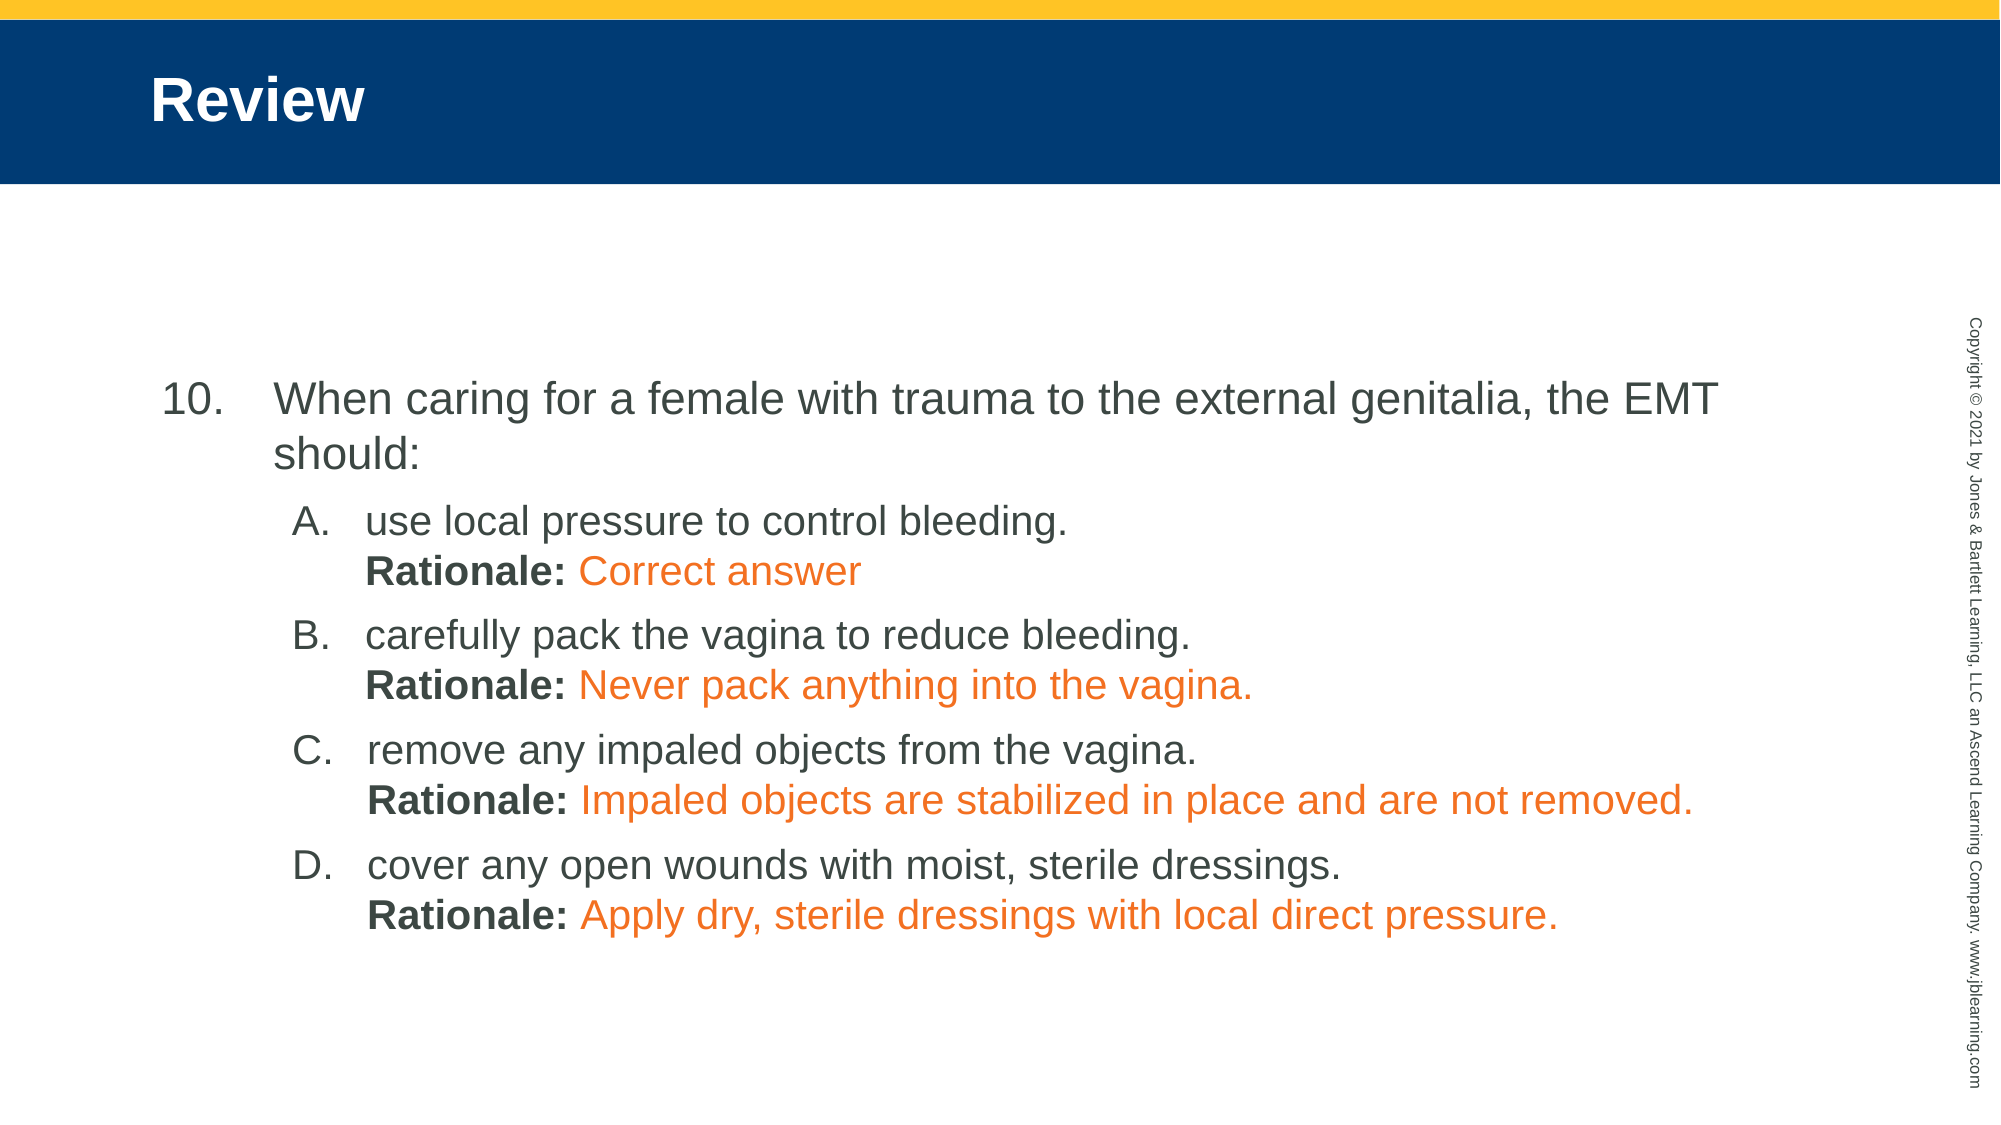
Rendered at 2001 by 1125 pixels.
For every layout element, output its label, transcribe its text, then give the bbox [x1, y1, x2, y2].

list When caring for a female with trauma to the external genitalia, the EMT should: use local pressure to control bleeding. Rationale: Correct answer carefully pack the vagina to reduce bleeding. Rationale: Never pack anything into the vagina. remove any impaled objects from the vagina. Rationale: Impaled objects are stabilized in place and are not removed. cover any open wounds with moist, sterile dressings. Rationale: Apply dry, sterile dressings with local direct pressure. [146, 361, 1859, 1016]
title Review [0, 19, 2000, 185]
